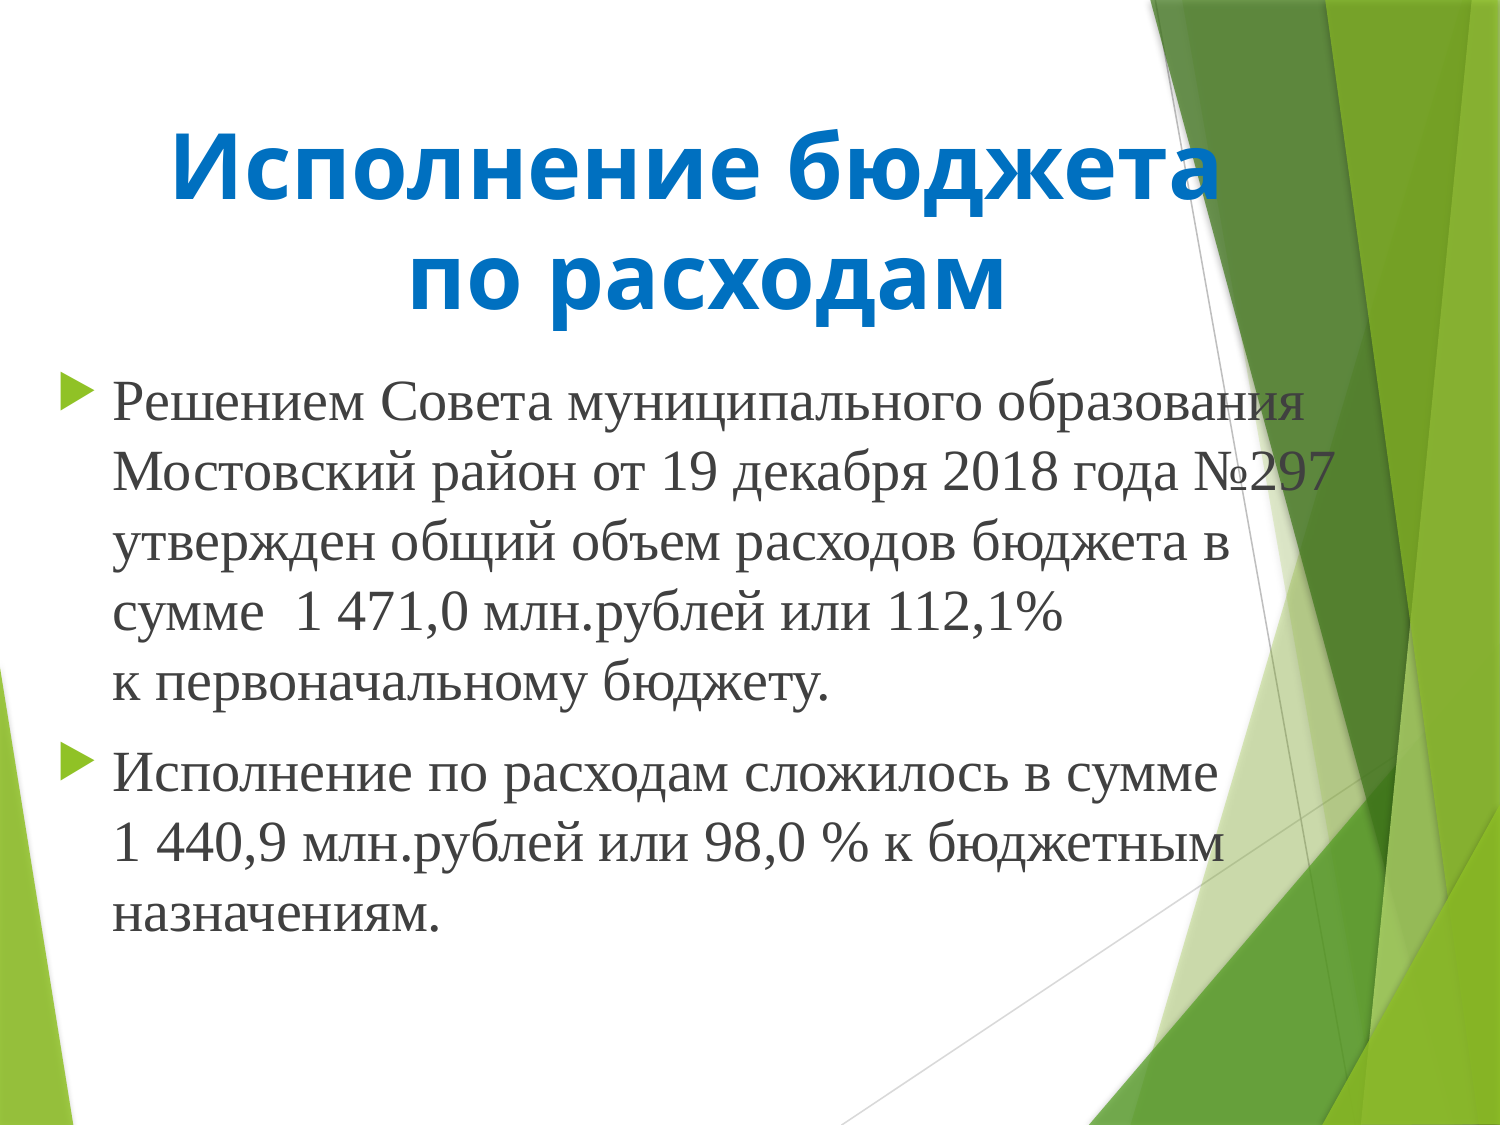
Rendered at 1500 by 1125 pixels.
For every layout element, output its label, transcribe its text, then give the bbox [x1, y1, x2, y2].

list Решением Совета муниципального образования Мостовский район от 19 декабря 2018 года №297 утвержден общий объем расходов бюджета в сумме 1 471,0 млн.рублей или 112,1% к первоначальному бюджету. Исполнение по расходам сложилось в сумме 1 440,9 млн.рублей или 98,0 % к бюджетным назначениям. [41, 354, 1377, 1047]
title Исполнение бюджета по расходам [99, 99, 1317, 317]
